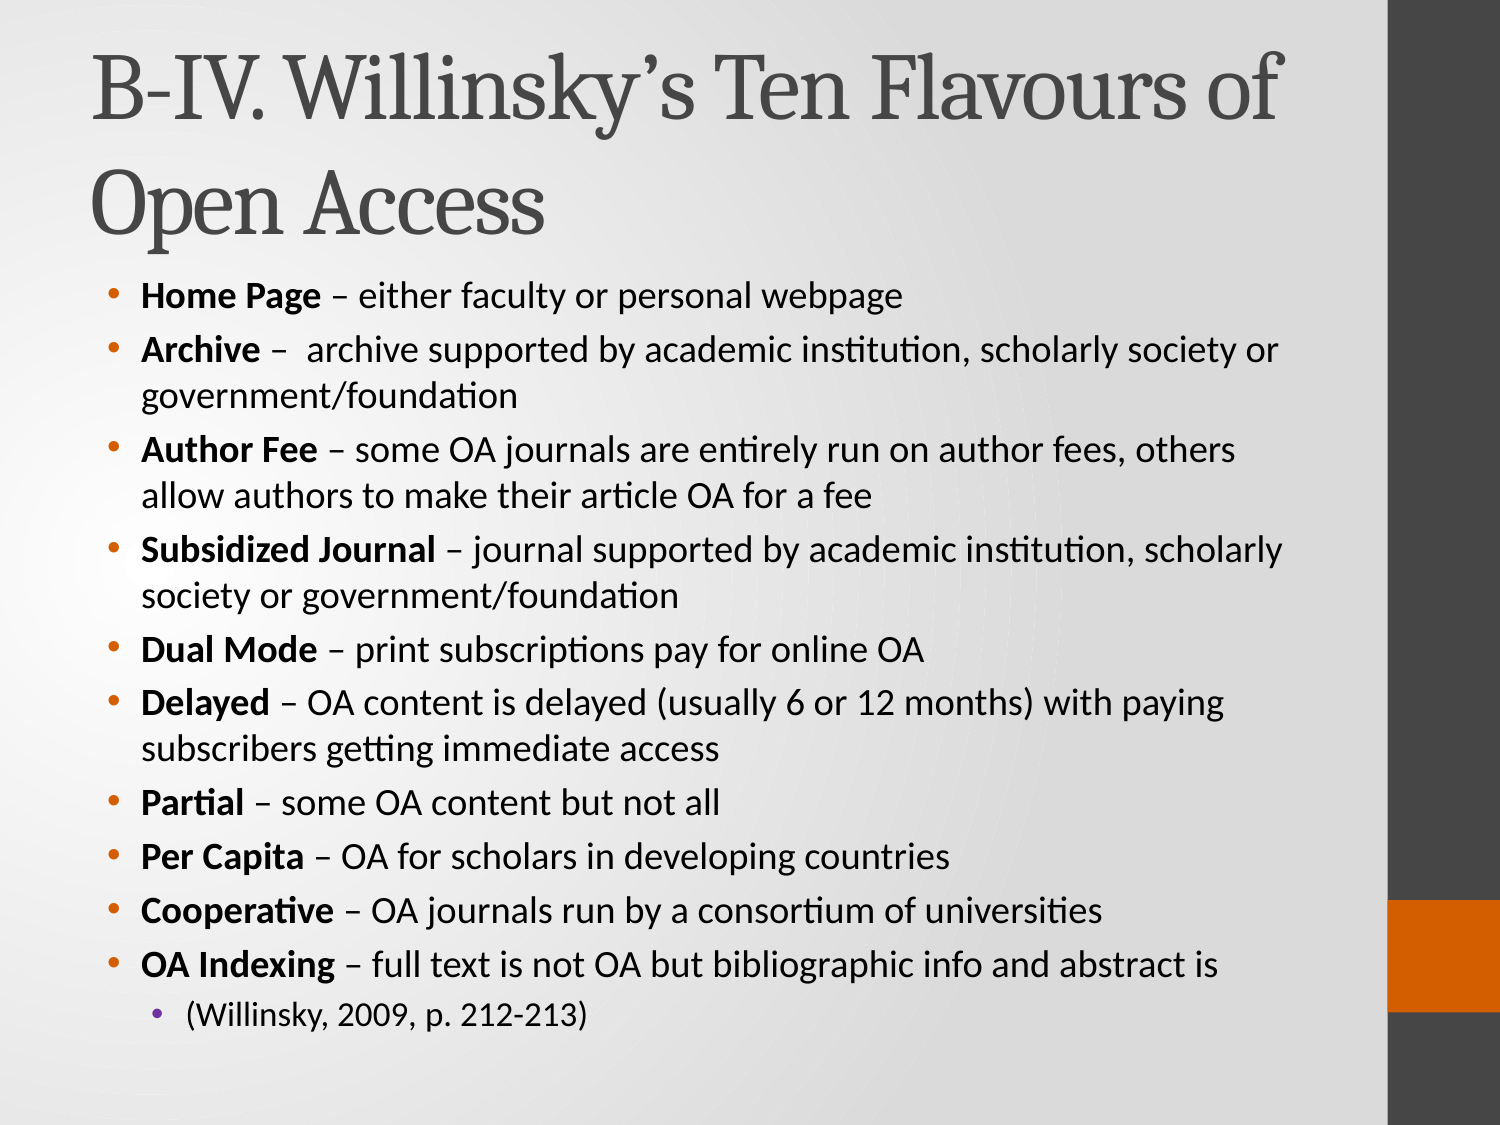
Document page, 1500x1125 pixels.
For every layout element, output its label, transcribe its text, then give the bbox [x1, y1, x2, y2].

title B-IV. Willinsky’s Ten Flavours of Open Access [75, 45, 1325, 233]
list Home Page – either faculty or personal webpage Archive – archive supported by academic institution, scholarly society or government/foundation Author Fee – some OA journals are entirely run on author fees, others allow authors to make their article OA for a fee Subsidized Journal – journal supported by academic institution, scholarly society or government/foundation Dual Mode – print subscriptions pay for online OA Delayed – OA content is delayed (usually 6 or 12 months) with paying subscribers getting immediate access Partial – some OA content but not all Per Capita – OA for scholars in developing countries Cooperative – OA journals run by a consortium of universities OA Indexing – full text is not OA but bibliographic info and abstract is (Willinsky, 2009, p. 212-213) [75, 262, 1325, 1050]
